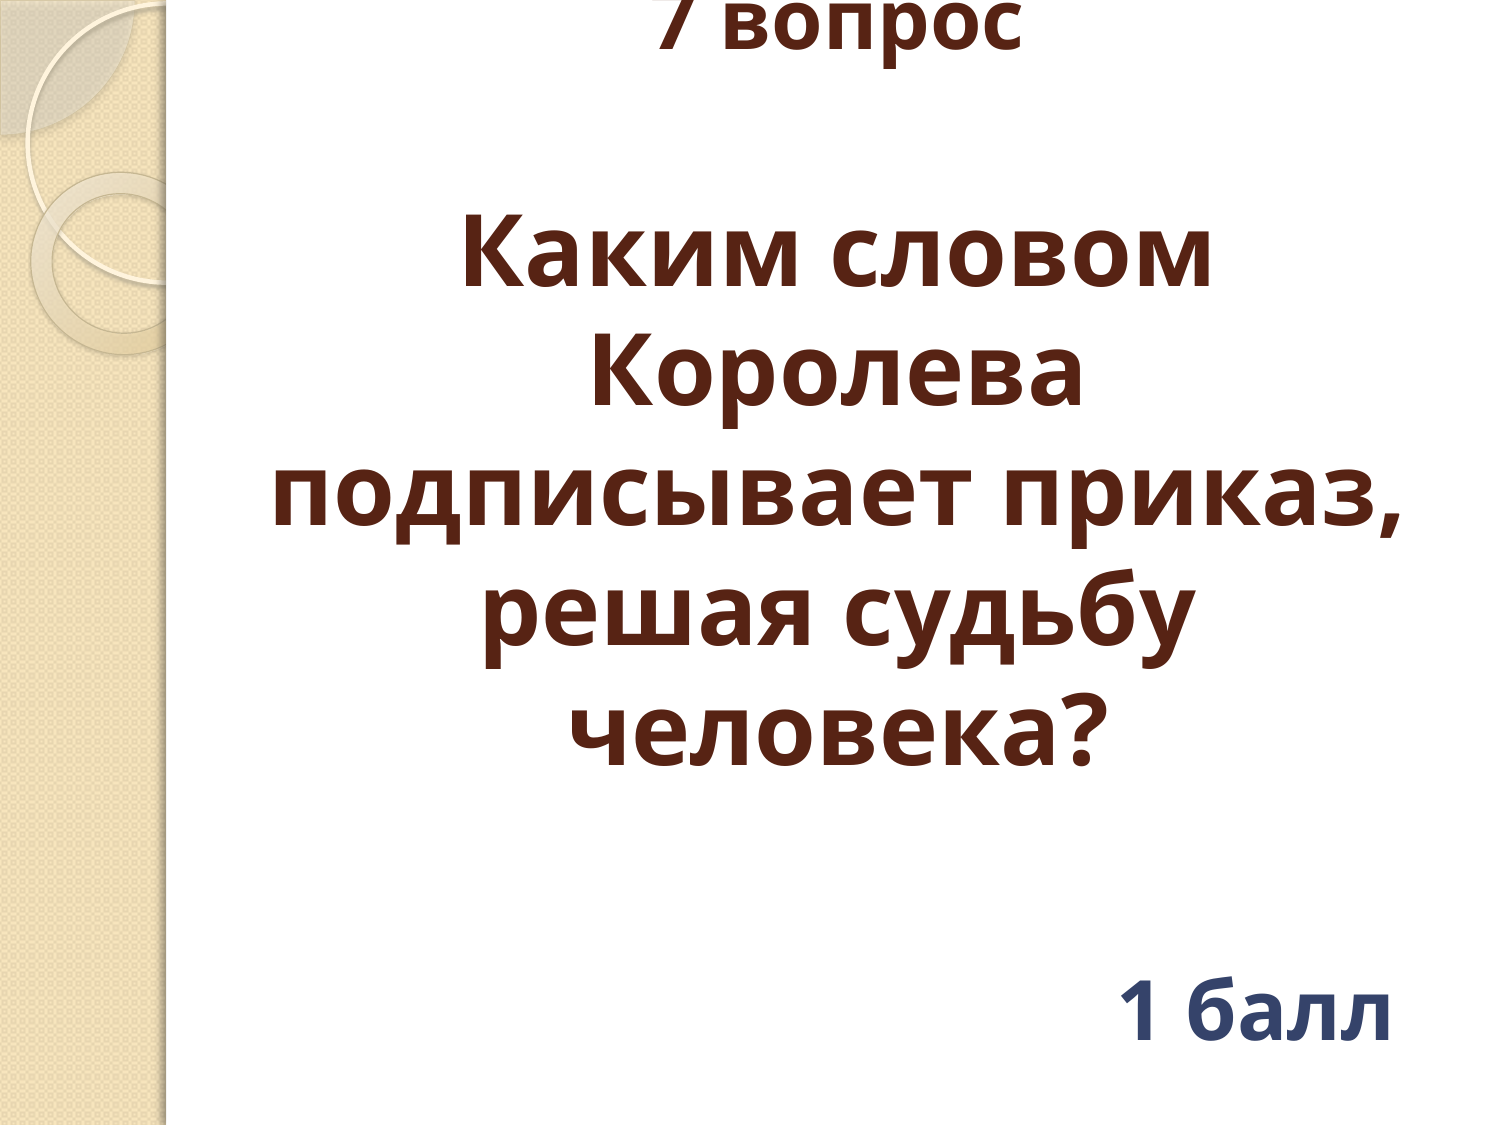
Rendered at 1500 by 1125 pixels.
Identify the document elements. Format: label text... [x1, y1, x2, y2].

text_box 1 балл [1101, 949, 1500, 1064]
title 7 вопрос Каким словом Королева подписывает приказ, решая судьбу человека? [222, 0, 1453, 834]
